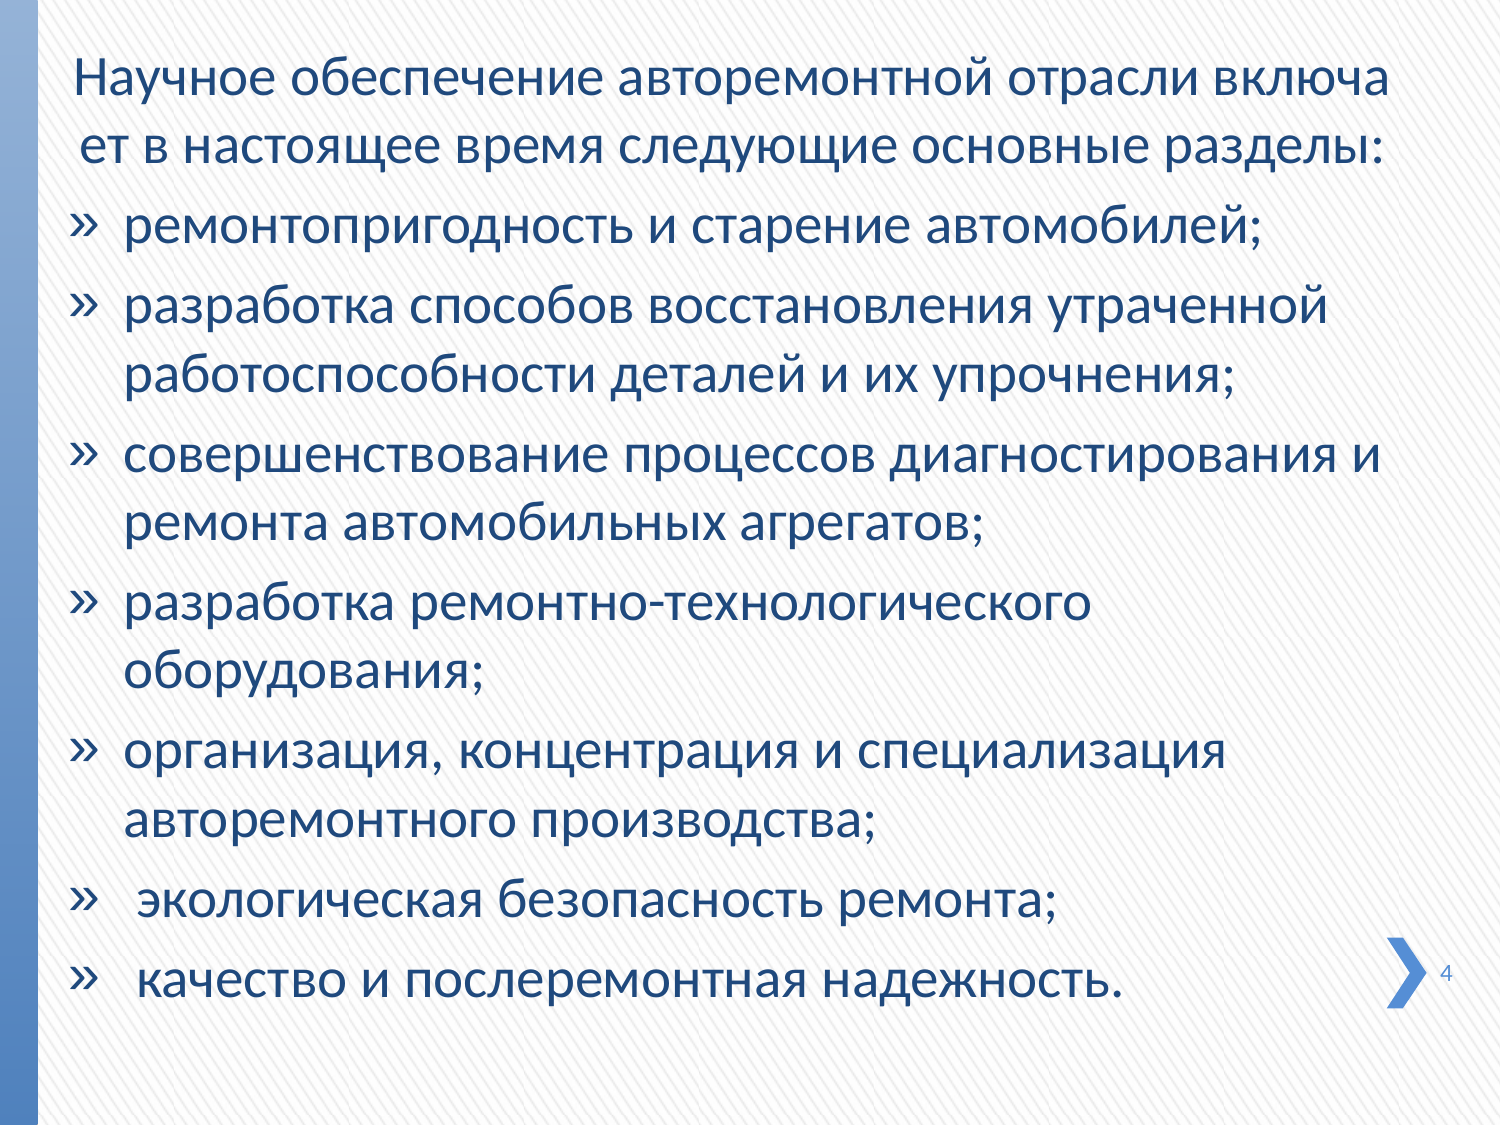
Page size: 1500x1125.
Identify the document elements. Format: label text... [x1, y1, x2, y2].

slide_number 4 [1425, 941, 1488, 1002]
list Научное обеспечение авторемонтной отрасли включа­ет в настоящее время следующие основные разделы: ремонтопригодность и старение автомобилей; разработка способов восстановления утраченной работо­способности деталей и их упрочнения; совершенствование процессов диагностирования и ре­монта автомобильных агрегатов; разработка ремонтно-технологического оборудования; организация, концентрация и специализация авторемонт­ного производства; экологическая безопасность ремонта; качество и послеремонтная надежность. [53, 30, 1412, 1083]
